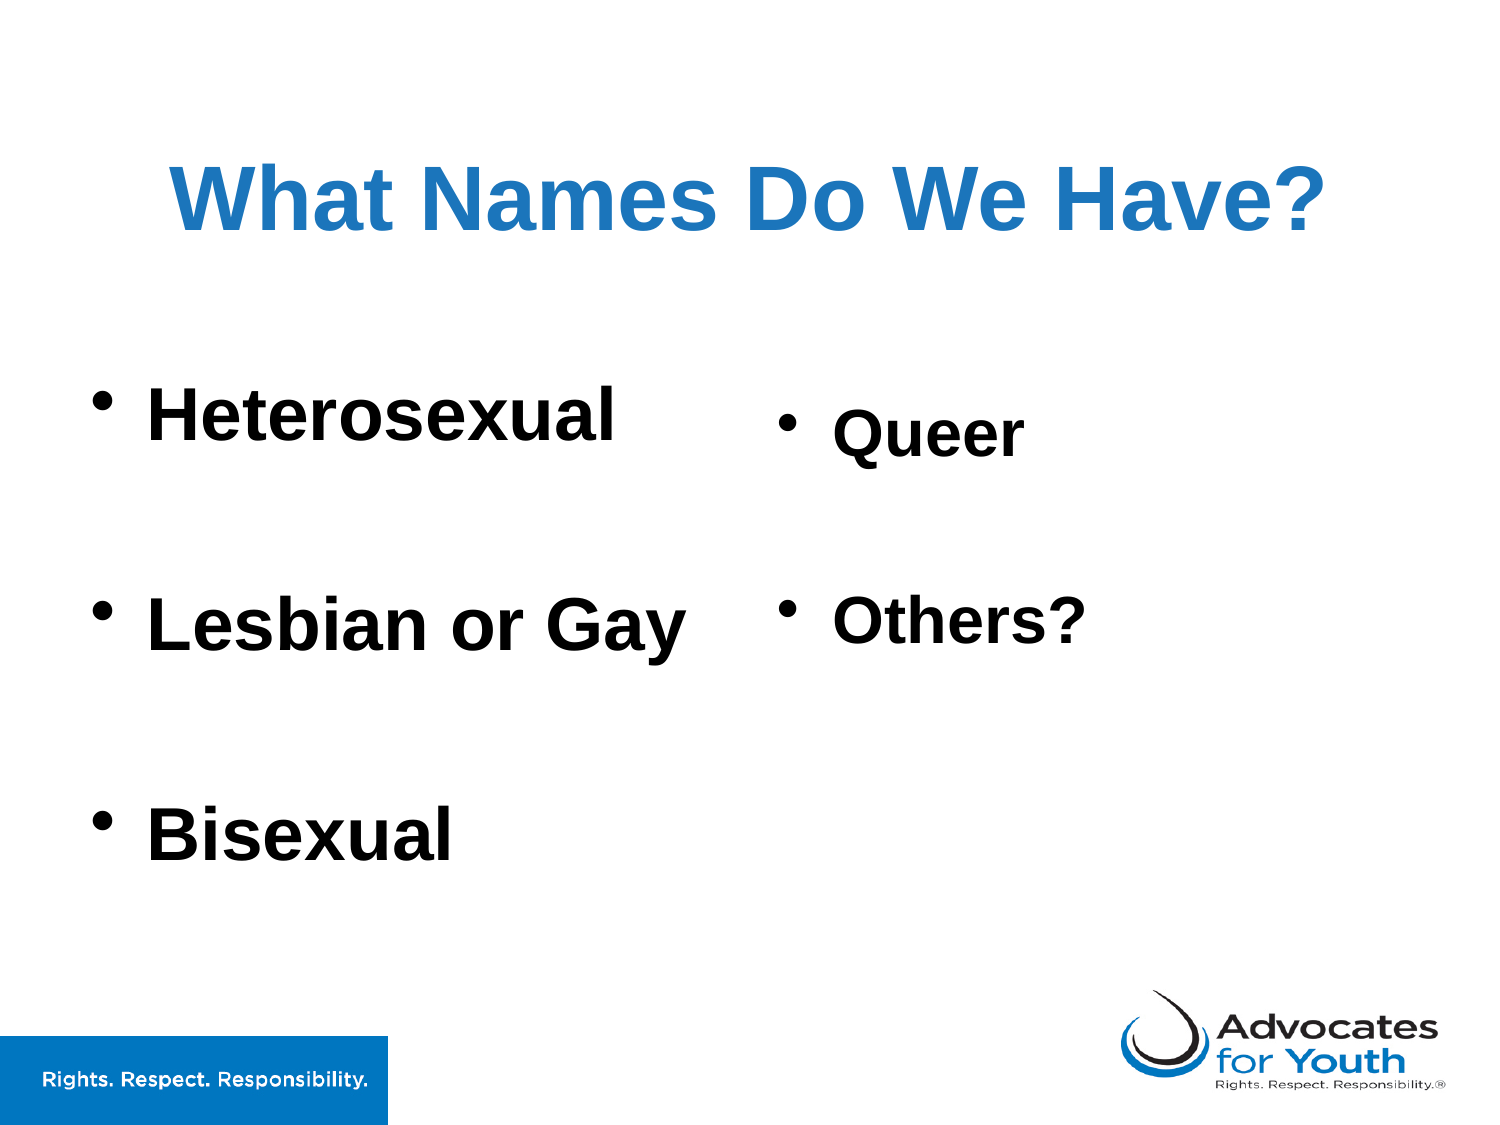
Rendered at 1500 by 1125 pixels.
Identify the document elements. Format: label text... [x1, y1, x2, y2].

title What Names Do We Have? [112, 99, 1388, 288]
picture [1087, 974, 1488, 1110]
picture [0, 1036, 388, 1125]
list Heterosexual Lesbian or Gay Bisexual [75, 357, 739, 1100]
list Queer Others? [761, 382, 1425, 1125]
